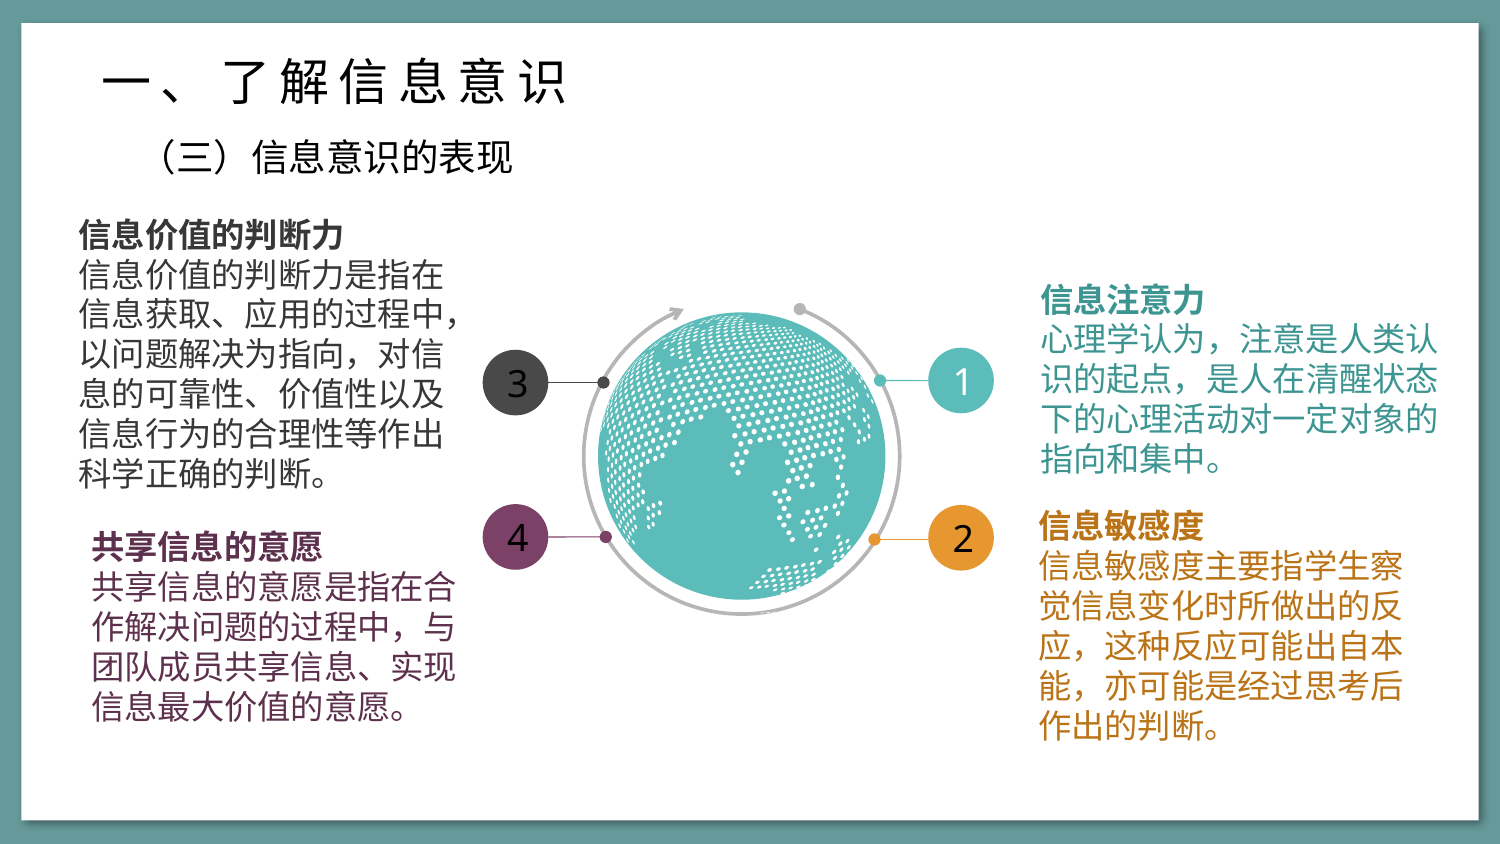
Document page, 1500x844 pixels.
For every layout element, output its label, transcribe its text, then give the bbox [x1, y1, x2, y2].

text_box 3 [482, 349, 549, 416]
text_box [583, 297, 900, 615]
text_box （三）信息意识的表现 [124, 126, 529, 187]
text_box 1 [928, 347, 994, 414]
text_box 一、了解信息意识 [88, 43, 788, 117]
text_box 信息敏感度 信息敏感度主要指学生察觉信息变化时所做出的反应，这种反应可能出自本能，亦可能是经过思考后作出的判断。 [1023, 497, 1426, 753]
text_box 4 [488, 504, 549, 570]
text_box 共享信息的意愿 共享信息的意愿是指在合作解决问题的过程中，与团队成员共享信息、实现信息最大价值的意愿。 [76, 518, 498, 734]
text_box 2 [928, 504, 994, 571]
text_box 信息价值的判断力 信息价值的判断力是指在信息获取、应用的过程中，以问题解决为指向，对信息的可靠性、价值性以及信息行为的合理性等作出科学正确的判断。 [64, 206, 475, 501]
text_box 信息注意力 心理学认为，注意是人类认识的起点，是人在清醒状态下的心理活动对一定对象的指向和集中。 [1025, 271, 1454, 486]
